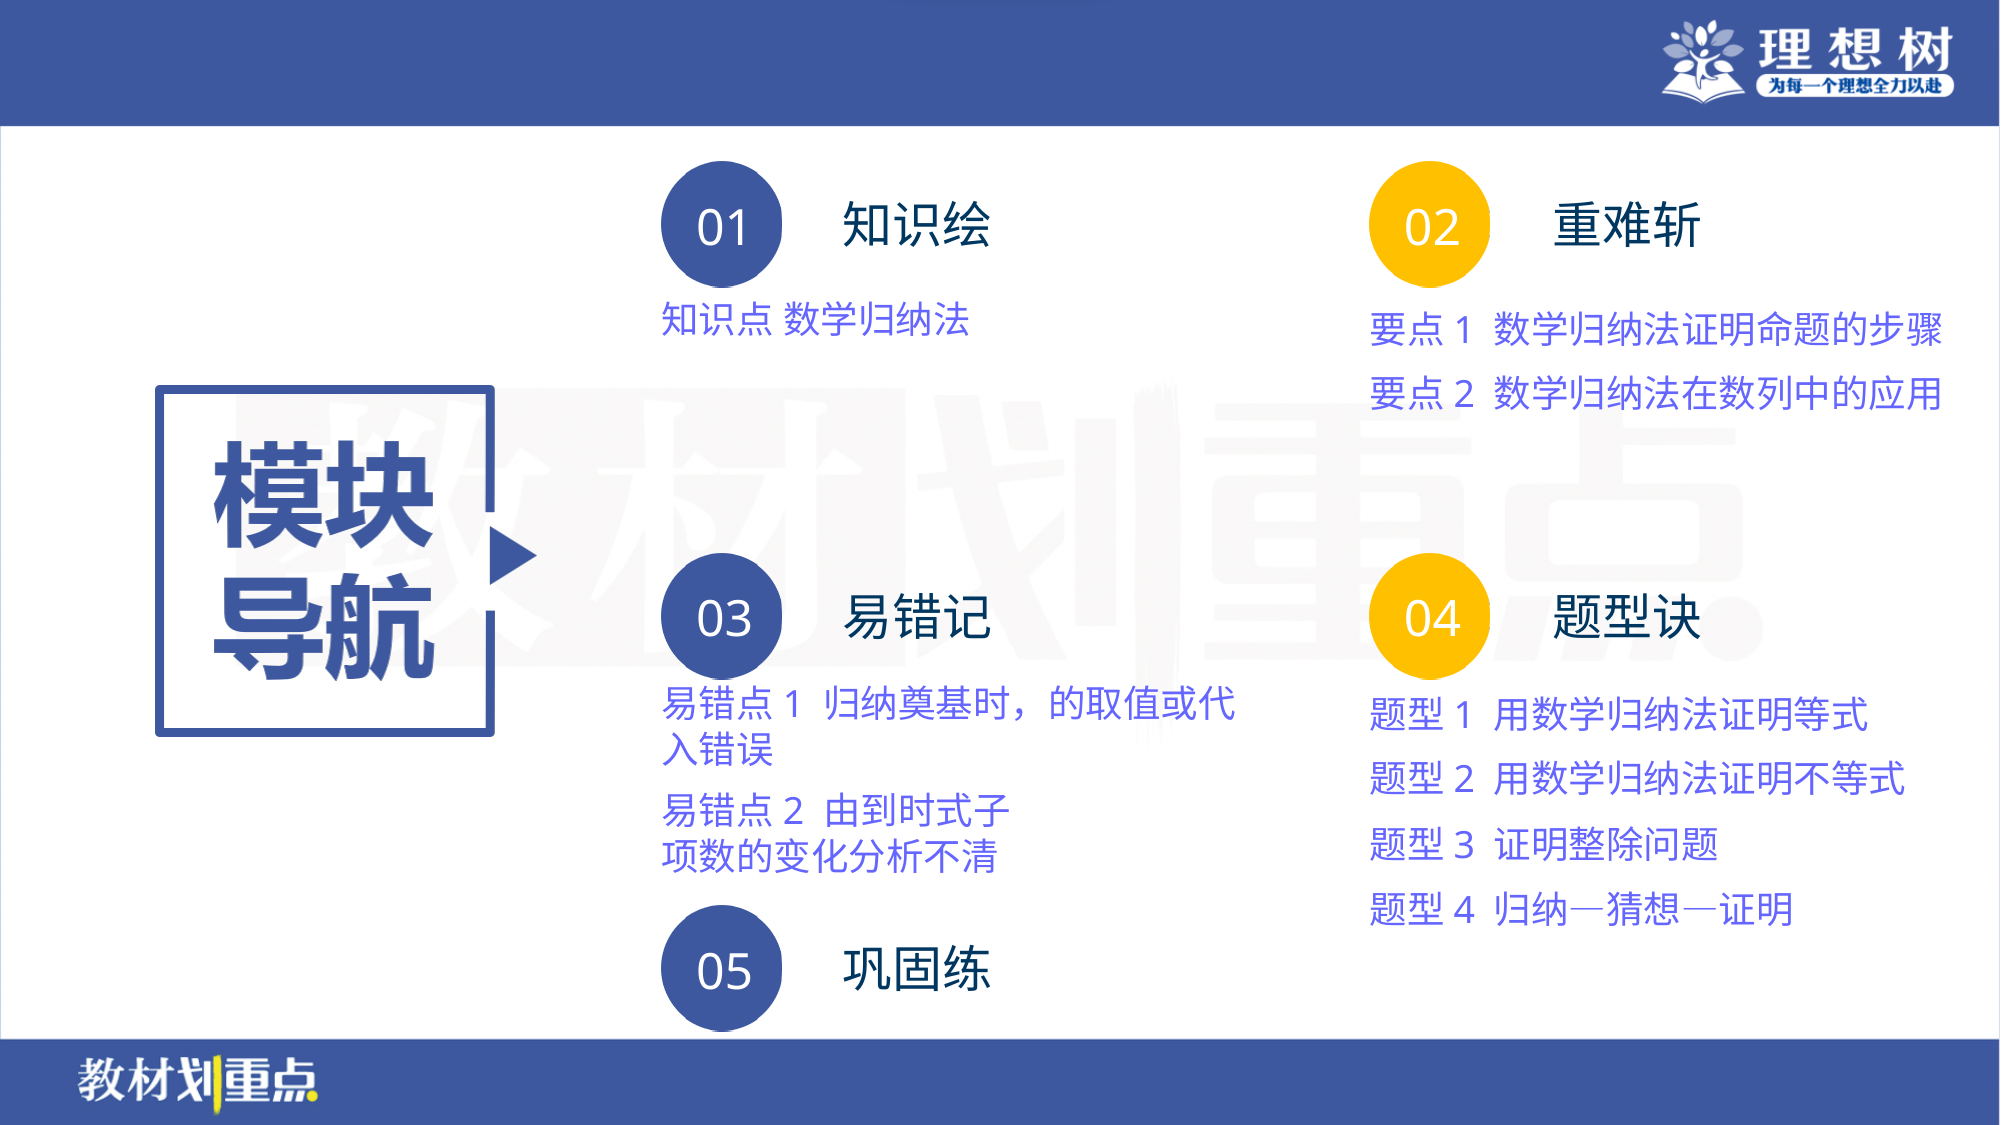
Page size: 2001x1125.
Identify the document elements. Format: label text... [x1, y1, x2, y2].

text_box 题型4 归纳—猜想—证明 [1369, 878, 1907, 938]
picture [0, 0, 2000, 1125]
text_box 05 [782, 905, 788, 1032]
text_box 题型诀 [1523, 577, 1731, 653]
text_box 01 [782, 161, 788, 288]
text_box 易错记 [814, 577, 1022, 653]
text_box 03 [782, 553, 788, 680]
text_box 要点1 数学归纳法证明命题的步骤 [1369, 298, 1959, 357]
text_box 要点2 数学归纳法在数列中的应用 [1369, 362, 1959, 422]
text_box 题型2 用数学归纳法证明不等式 [1369, 748, 1907, 807]
text_box 知识绘 [814, 185, 1022, 261]
text_box 巩固练 [814, 929, 1022, 1005]
text_box 题型3 证明整除问题 [1369, 814, 1907, 873]
text_box 知识点 数学归纳法 [661, 288, 1607, 348]
text_box 04 [1490, 553, 1496, 680]
text_box 02 [1490, 161, 1496, 288]
text_box 重难斩 [1523, 185, 1731, 261]
text_box 题型1 用数学归纳法证明等式 [1369, 683, 1907, 743]
